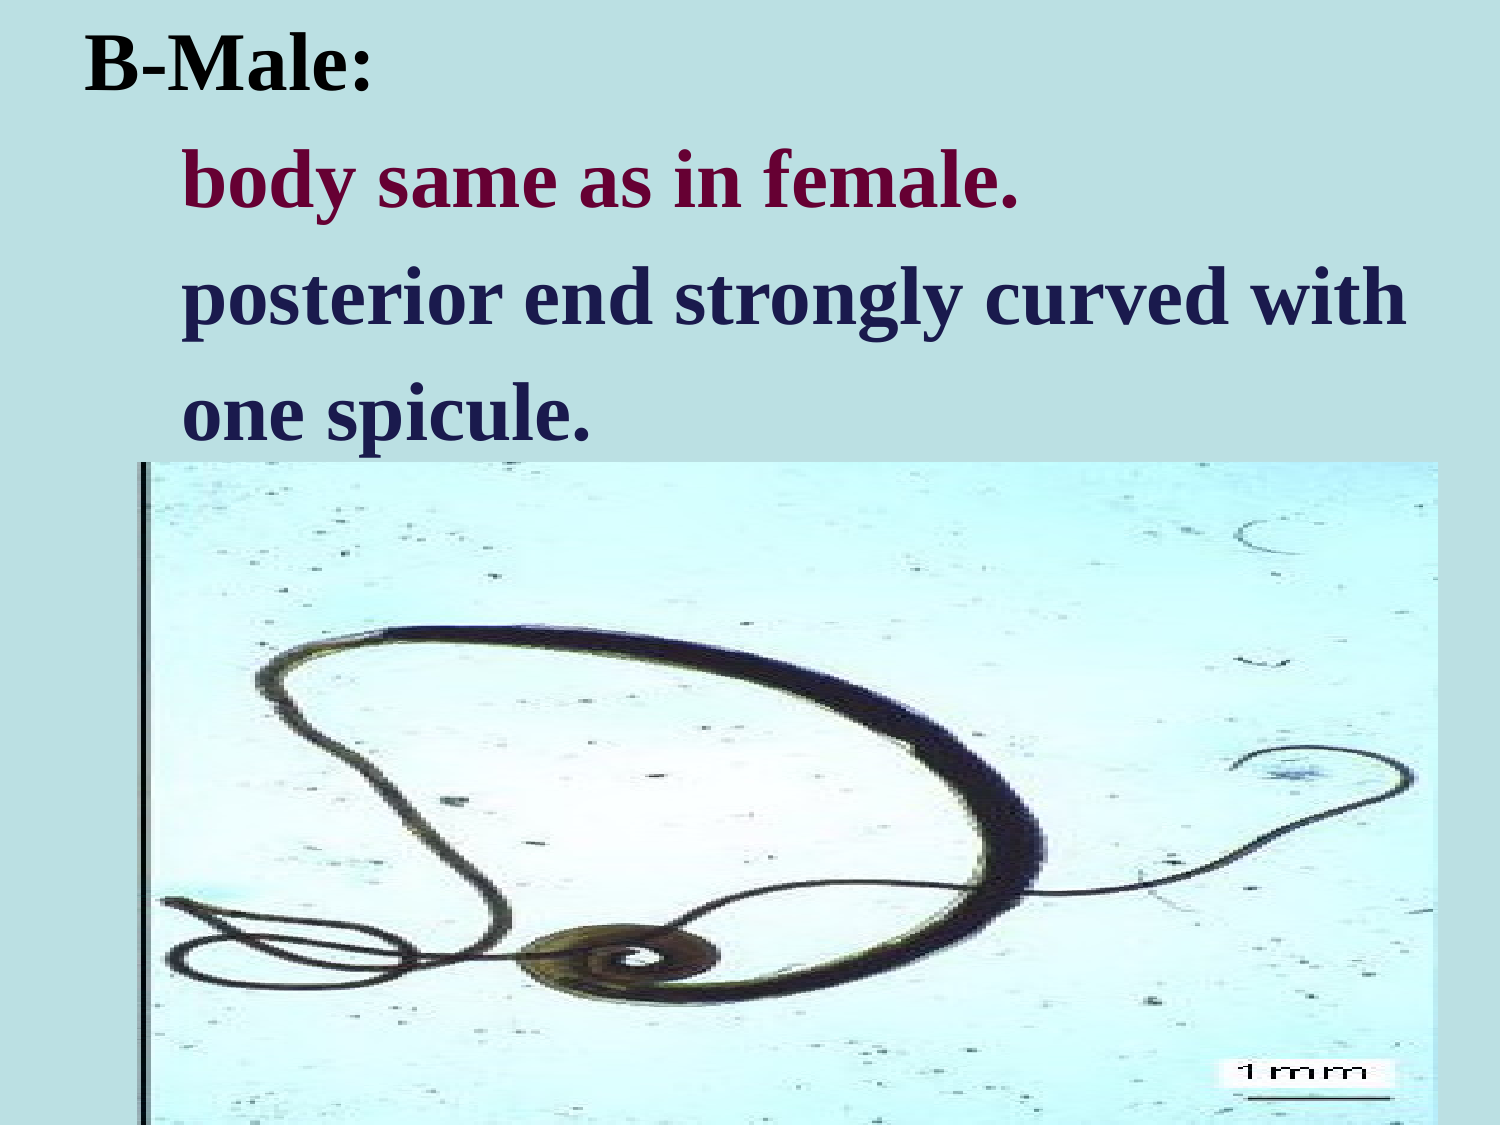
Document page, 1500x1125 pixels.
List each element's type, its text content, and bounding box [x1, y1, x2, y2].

picture [137, 462, 1438, 1125]
list B-Male: body same as in female. posterior end strongly curved with one spicule. [0, 0, 1451, 626]
